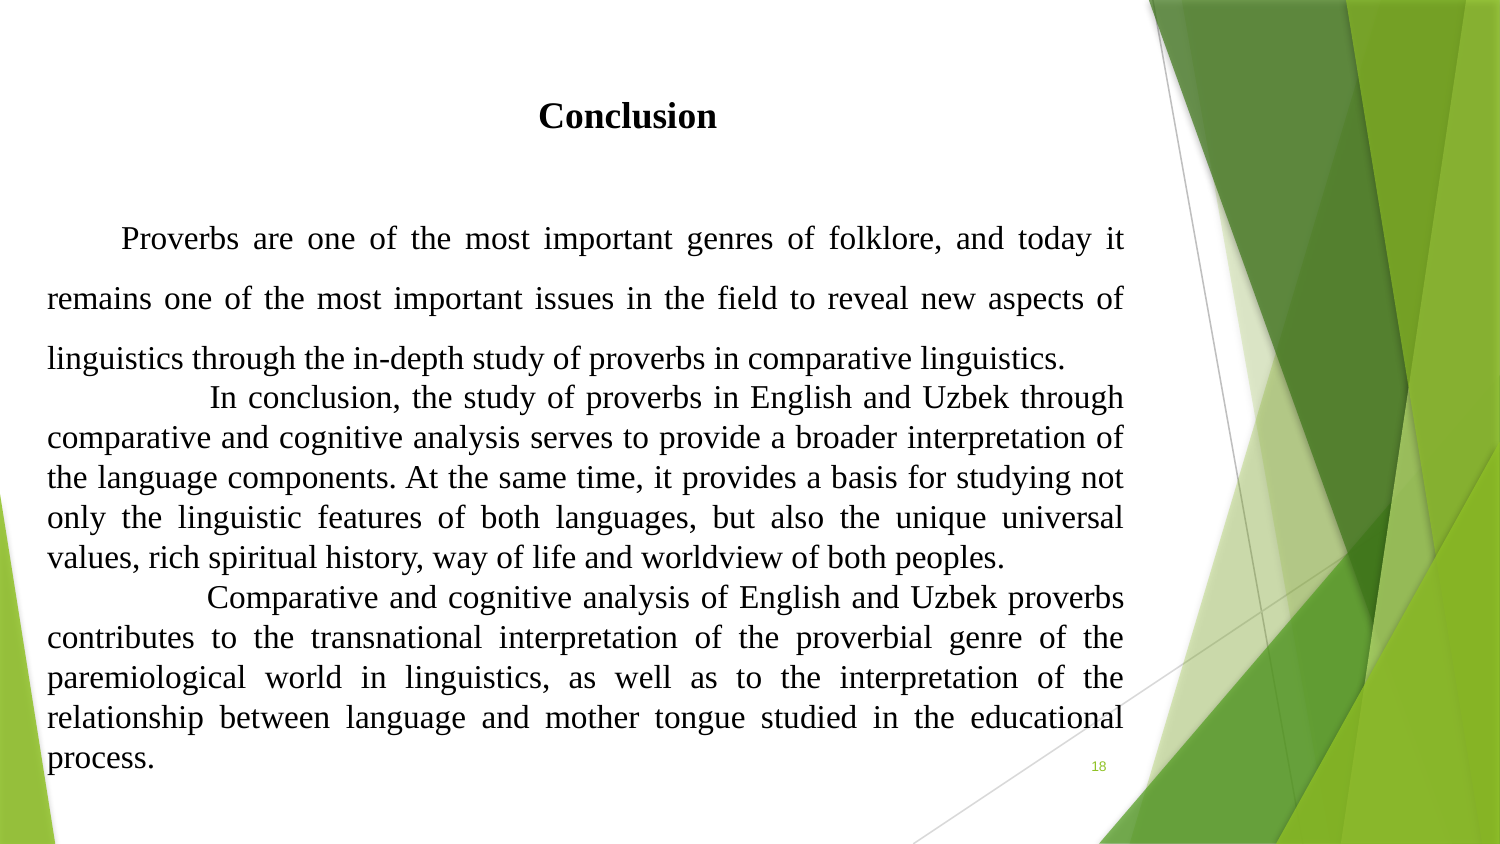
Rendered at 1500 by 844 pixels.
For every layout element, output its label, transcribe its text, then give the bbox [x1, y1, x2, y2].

text_box Conclusion Proverbs are one of the most important genres of folklore, and today it remains one of the most important issues in the field to reveal new aspects of linguistics through the in-depth study of proverbs in comparative linguistics. In conclusion, the study of proverbs in English and Uzbek through comparative and cognitive analysis serves to provide a broader interpretation of the language components. At the same time, it provides a basis for studying not only the linguistic features of both languages, but also the unique universal values, rich spiritual history, way of life and worldview of both peoples. Comparative and cognitive analysis of English and Uzbek proverbs contributes to the transnational interpretation of the proverbial genre of the paremiological world in linguistics, as well as to the interpretation of the relationship between language and mother tongue studied in the educational process. [32, 61, 1141, 824]
